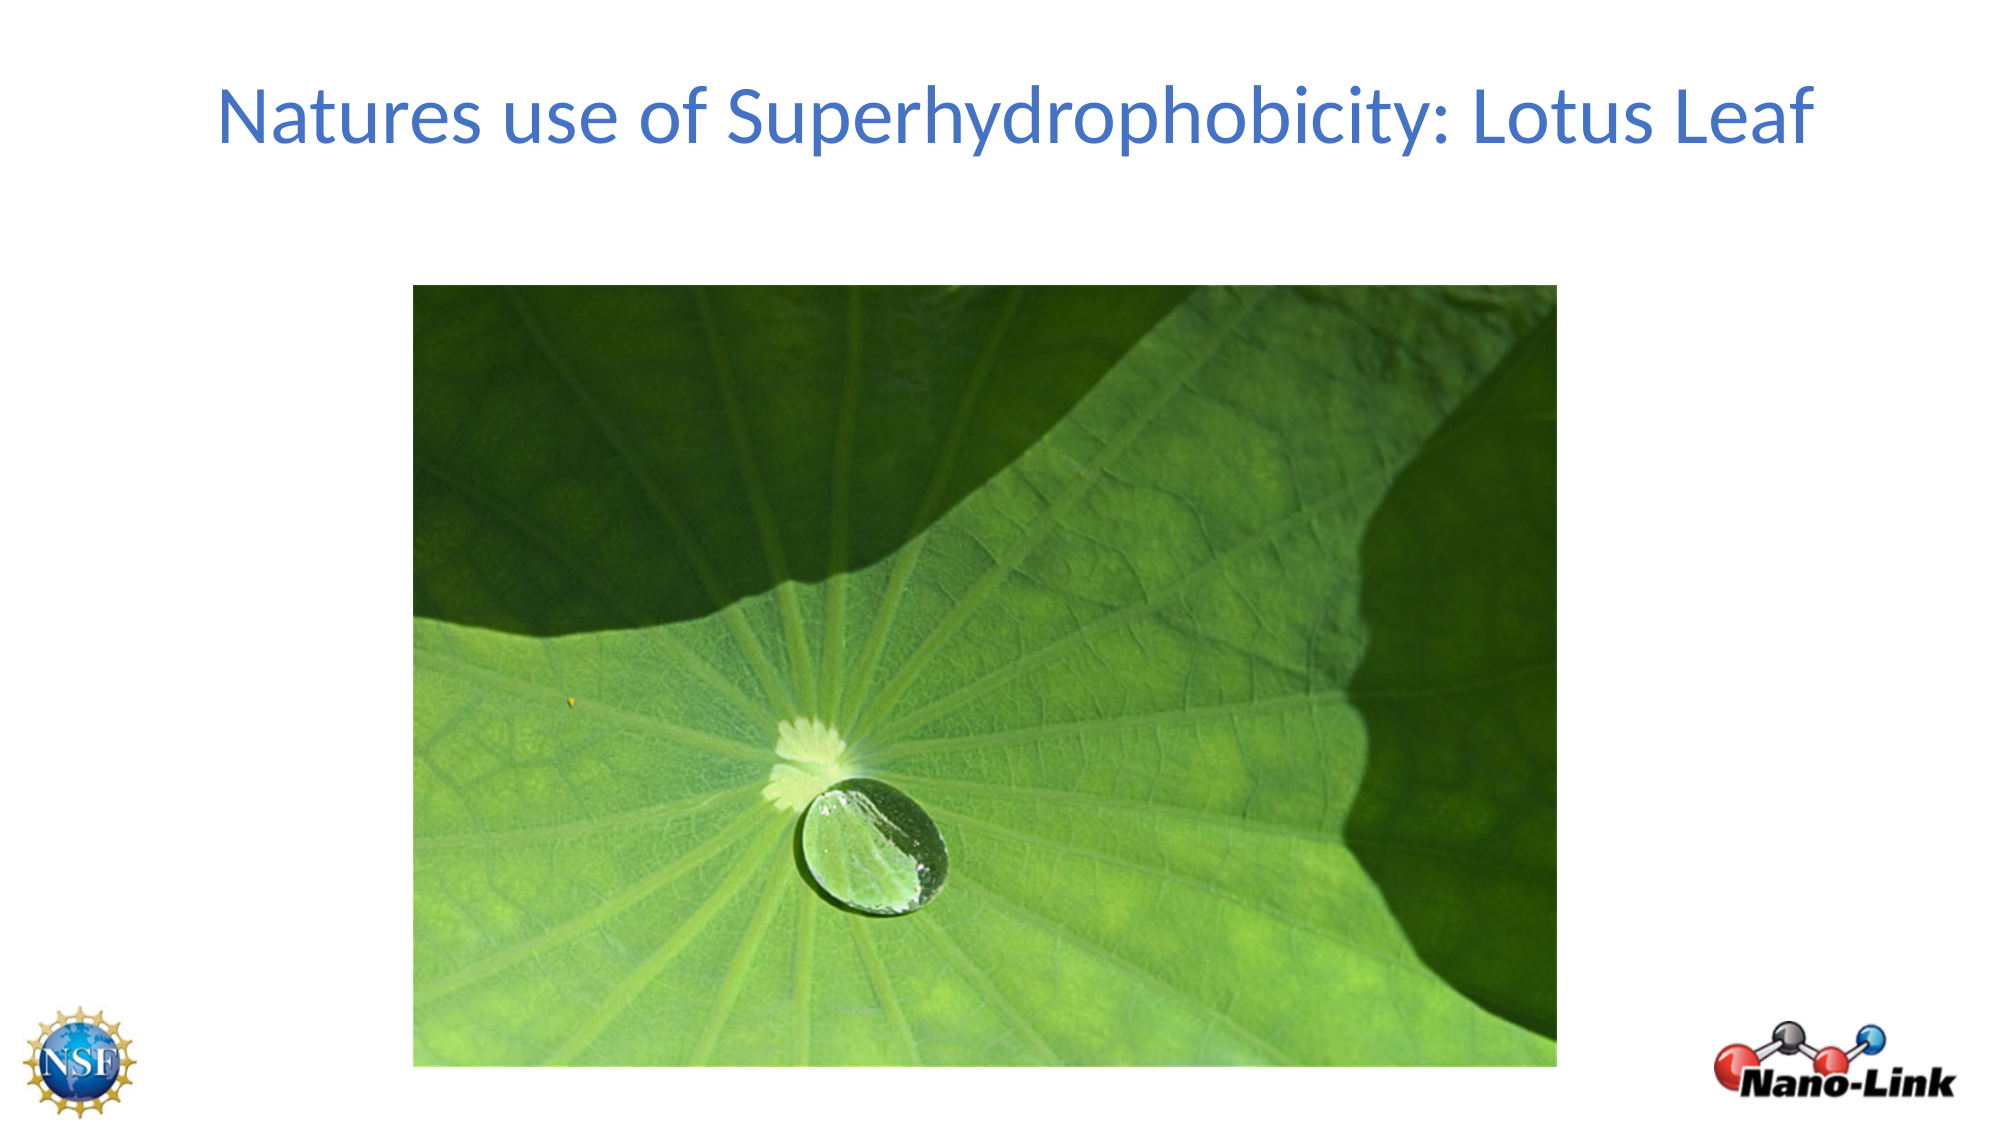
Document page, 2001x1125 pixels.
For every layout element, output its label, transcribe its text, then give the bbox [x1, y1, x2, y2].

picture [413, 285, 1557, 1067]
picture [21, 1004, 138, 1120]
text_box Natures use of Superhydrophobicity: Lotus Leaf [16, 53, 2000, 168]
picture [1714, 1021, 1963, 1103]
